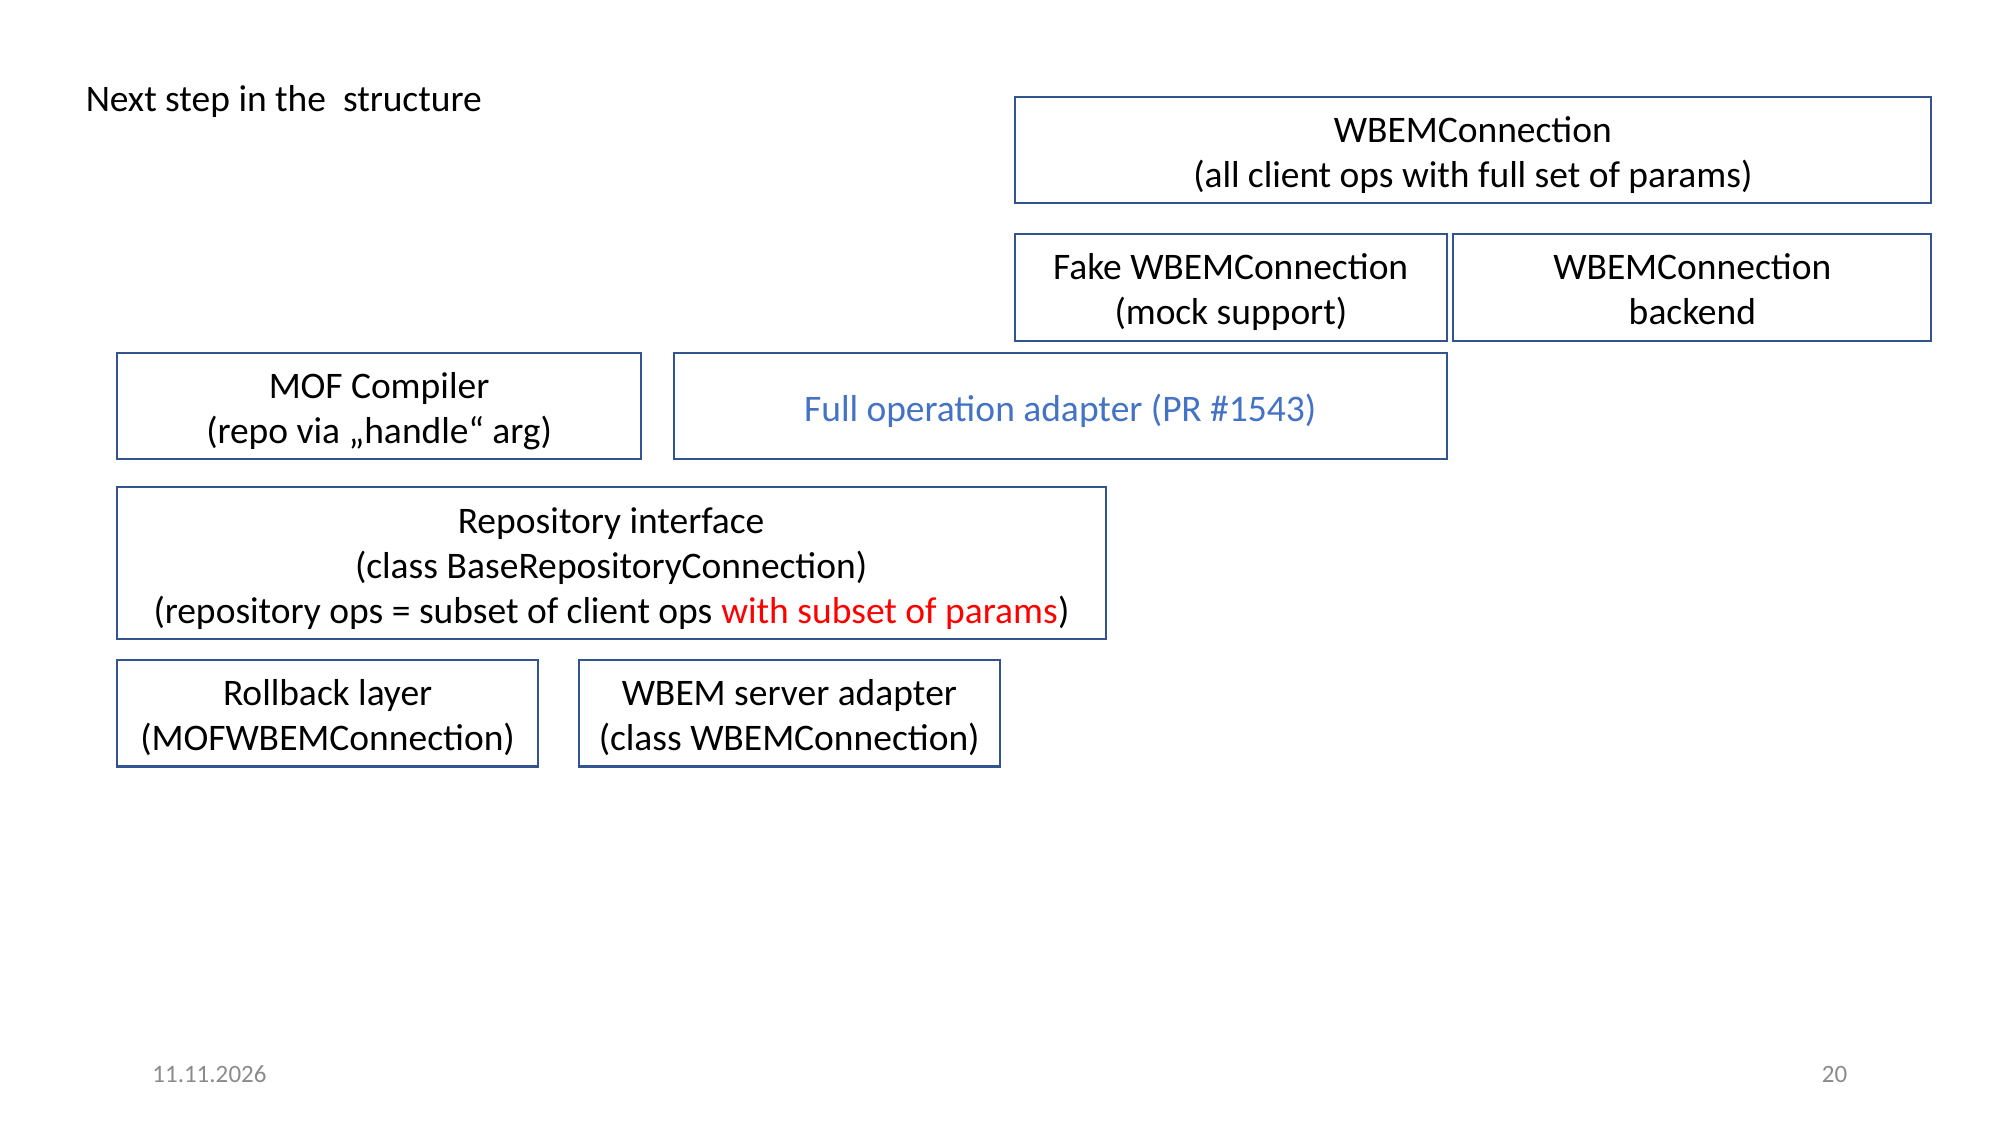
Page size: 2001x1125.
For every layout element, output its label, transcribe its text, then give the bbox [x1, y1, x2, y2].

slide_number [137, 1042, 588, 1103]
slide_number 20 [1412, 1042, 1863, 1103]
text_box Full operation adapter (PR #1543) [673, 352, 1448, 460]
text_box Next step in the structure [71, 66, 498, 127]
text_box Repository interface (class BaseRepositoryConnection) (repository ops = subset of client ops with subset of params) [116, 486, 1107, 640]
text_box WBEM server adapter (class WBEMConnection) [578, 659, 1001, 768]
text_box Fake WBEMConnection (mock support) [1014, 233, 1448, 342]
text_box WBEMConnection backend [1452, 233, 1932, 342]
text_box MOF Compiler (repo via „handle“ arg) [116, 352, 642, 460]
text_box WBEMConnection (all client ops with full set of params) [1014, 96, 1932, 204]
text_box Rollback layer (MOFWBEMConnection) [116, 659, 539, 768]
